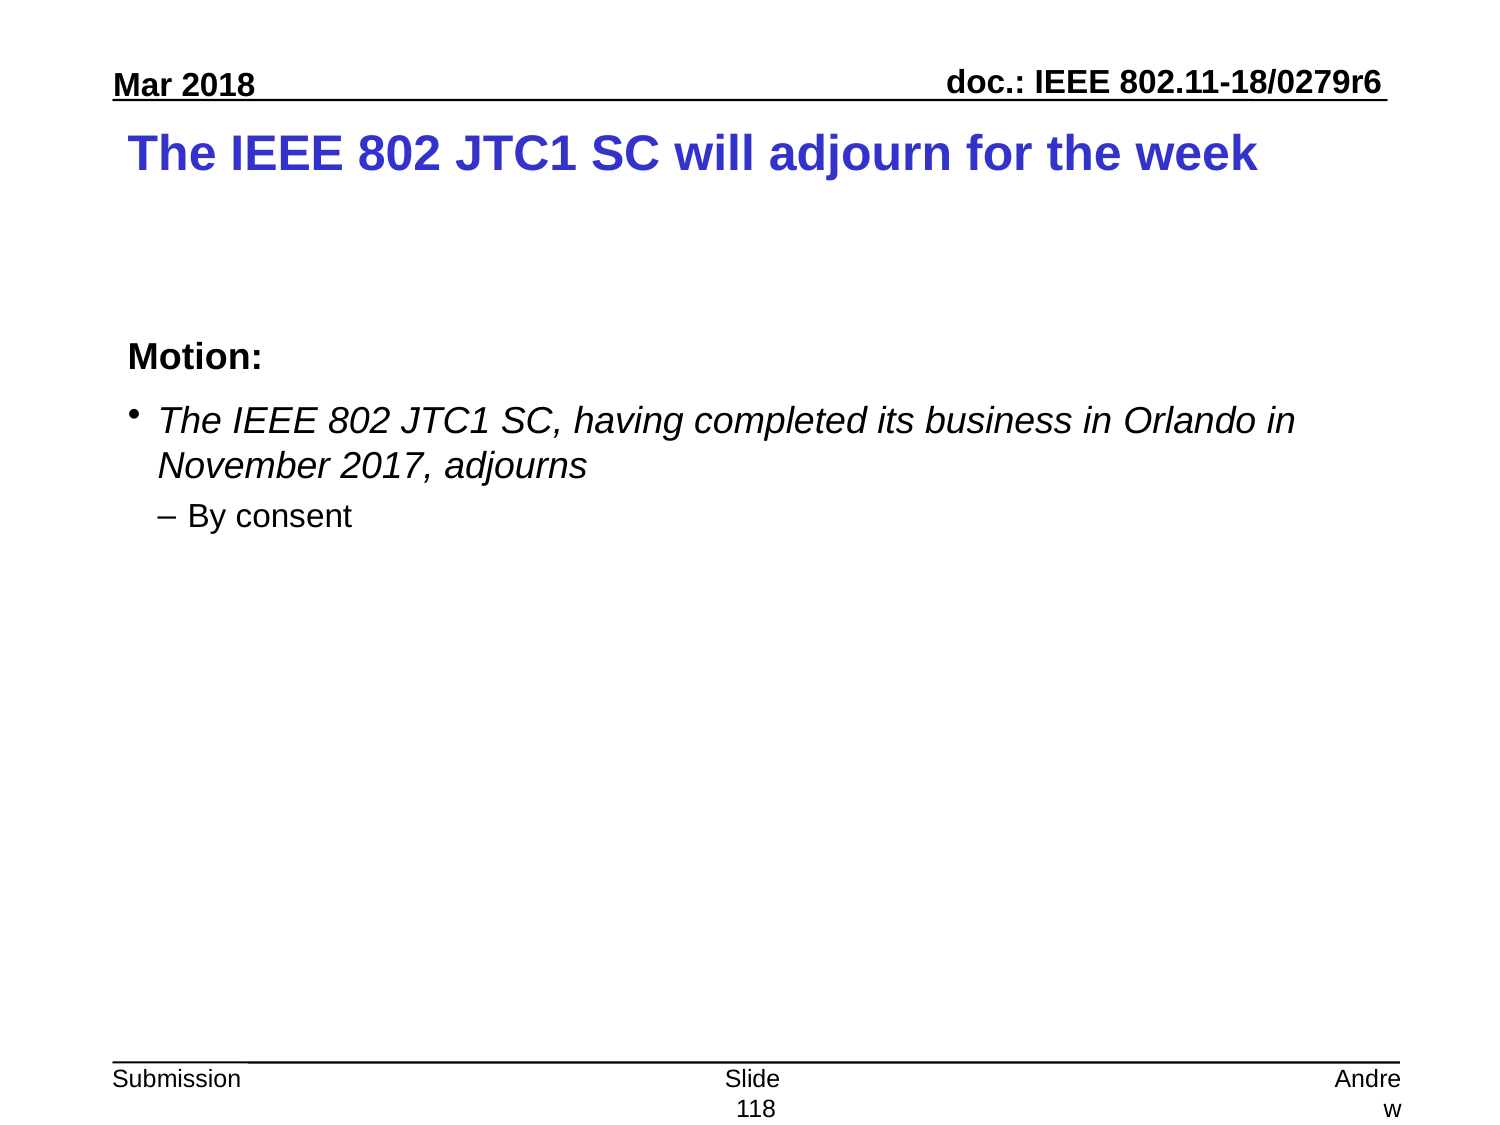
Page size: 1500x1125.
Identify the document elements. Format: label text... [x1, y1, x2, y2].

list Motion: The IEEE 802 JTC1 SC, having completed its business in Orlando in November 2017, adjourns By consent [112, 324, 1388, 1000]
slide_number Slide 118 [709, 1061, 803, 1093]
title The IEEE 802 JTC1 SC will adjourn for the week [112, 112, 1388, 288]
footer Andrew Myles, Cisco [1320, 1061, 1402, 1093]
